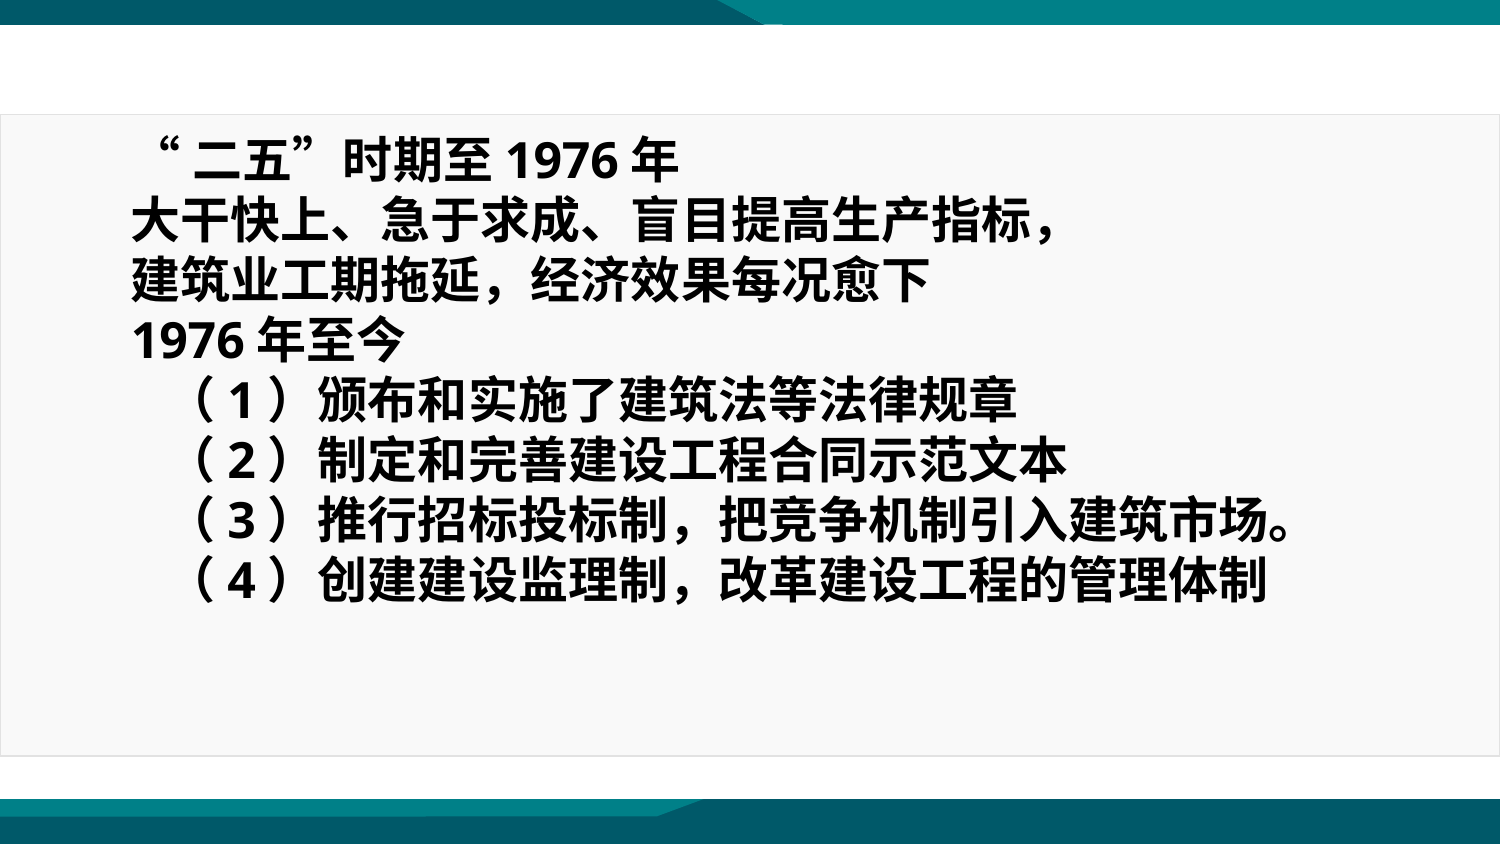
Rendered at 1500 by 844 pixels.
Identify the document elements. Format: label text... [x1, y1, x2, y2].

list “二五”时期至1976年 大干快上、急于求成、盲目提高生产指标， 建筑业工期拖延，经济效果每况愈下 1976年至今 （1）颁布和实施了建筑法等法律规章 （2）制定和完善建设工程合同示范文本 （3）推行招标投标制，把竞争机制引入建筑市场。 （4）创建建设监理制，改革建设工程的管理体制 [116, 120, 1500, 678]
